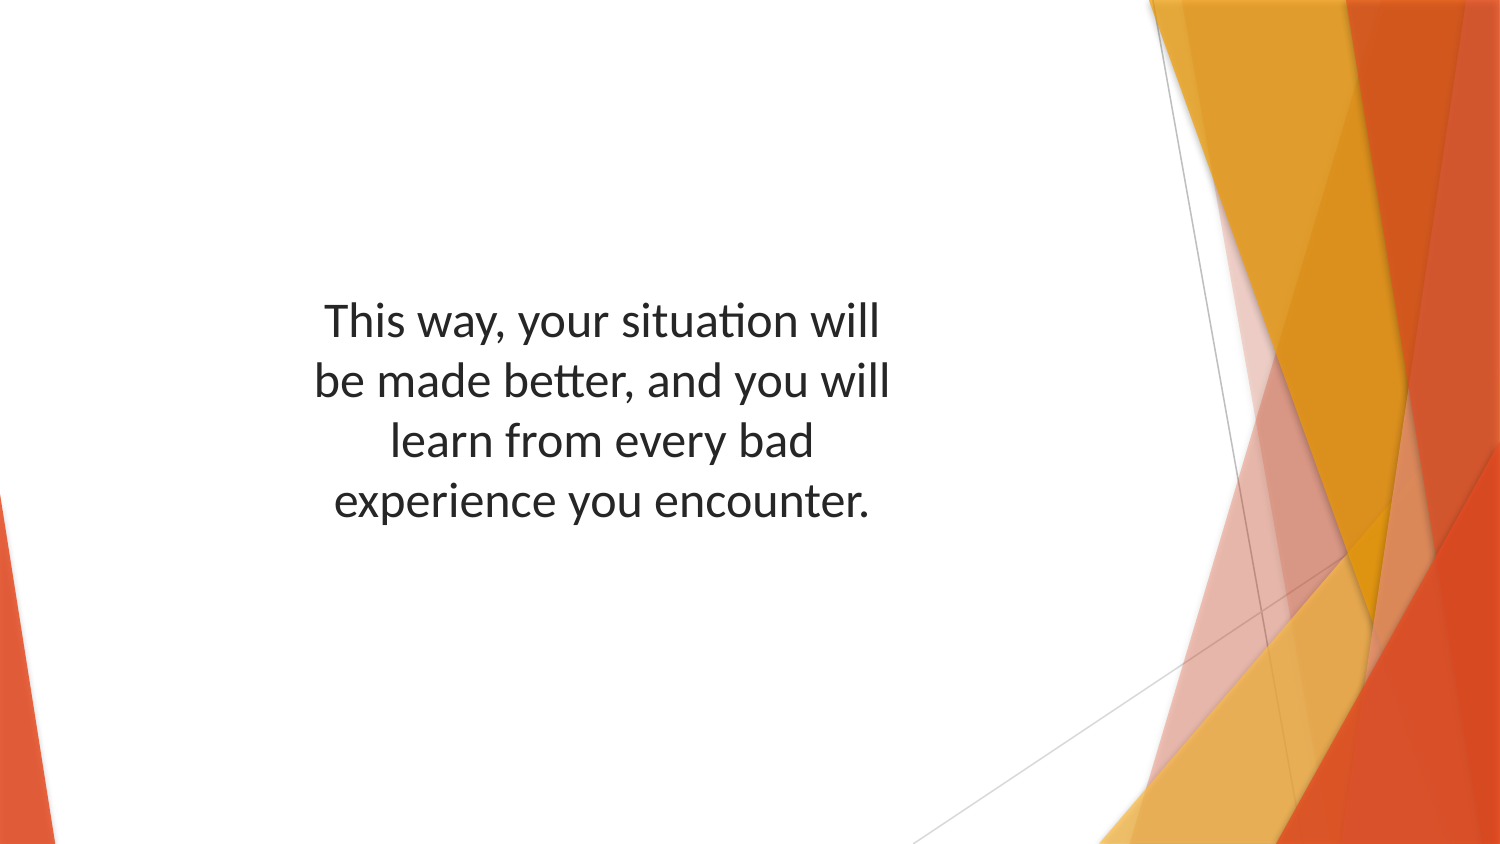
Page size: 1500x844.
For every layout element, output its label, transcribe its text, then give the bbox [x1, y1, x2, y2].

list This way, your situation will be made better, and you will learn from every bad experience you encounter. [289, 280, 916, 623]
